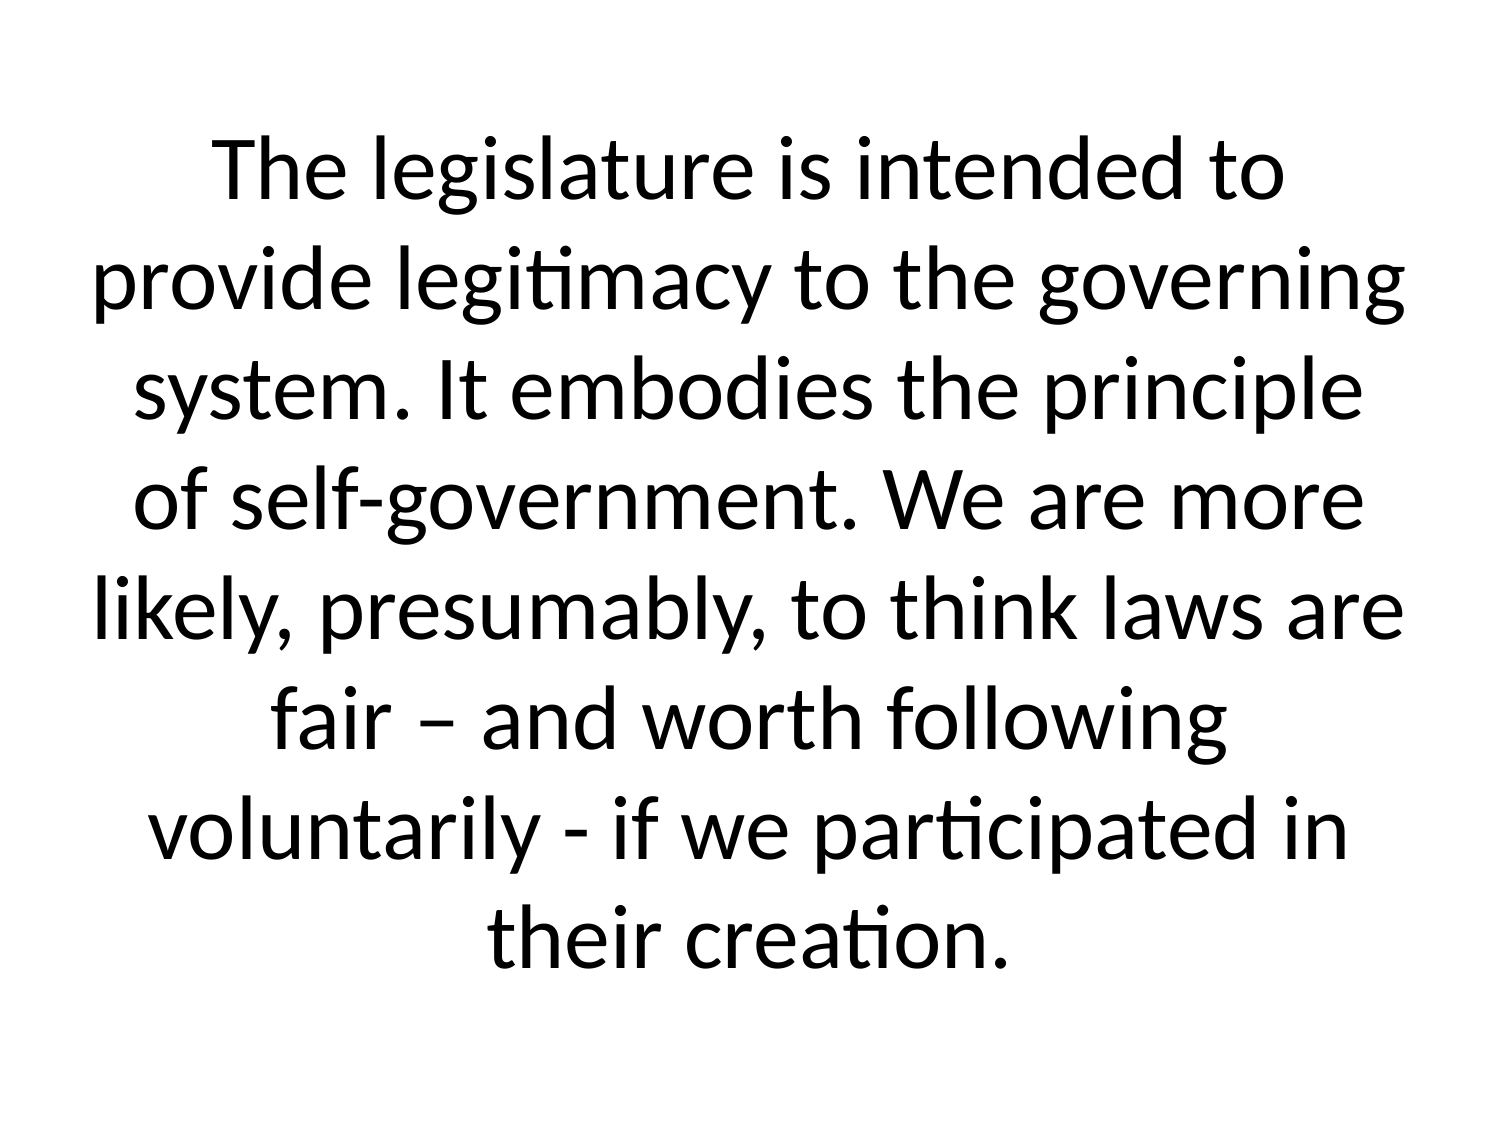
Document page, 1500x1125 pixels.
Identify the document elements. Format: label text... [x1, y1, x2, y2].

title The legislature is intended to provide legitimacy to the governing system. It embodies the principle of self-government. We are more likely, presumably, to think laws are fair – and worth following voluntarily - if we participated in their creation. [74, 44, 1426, 1051]
